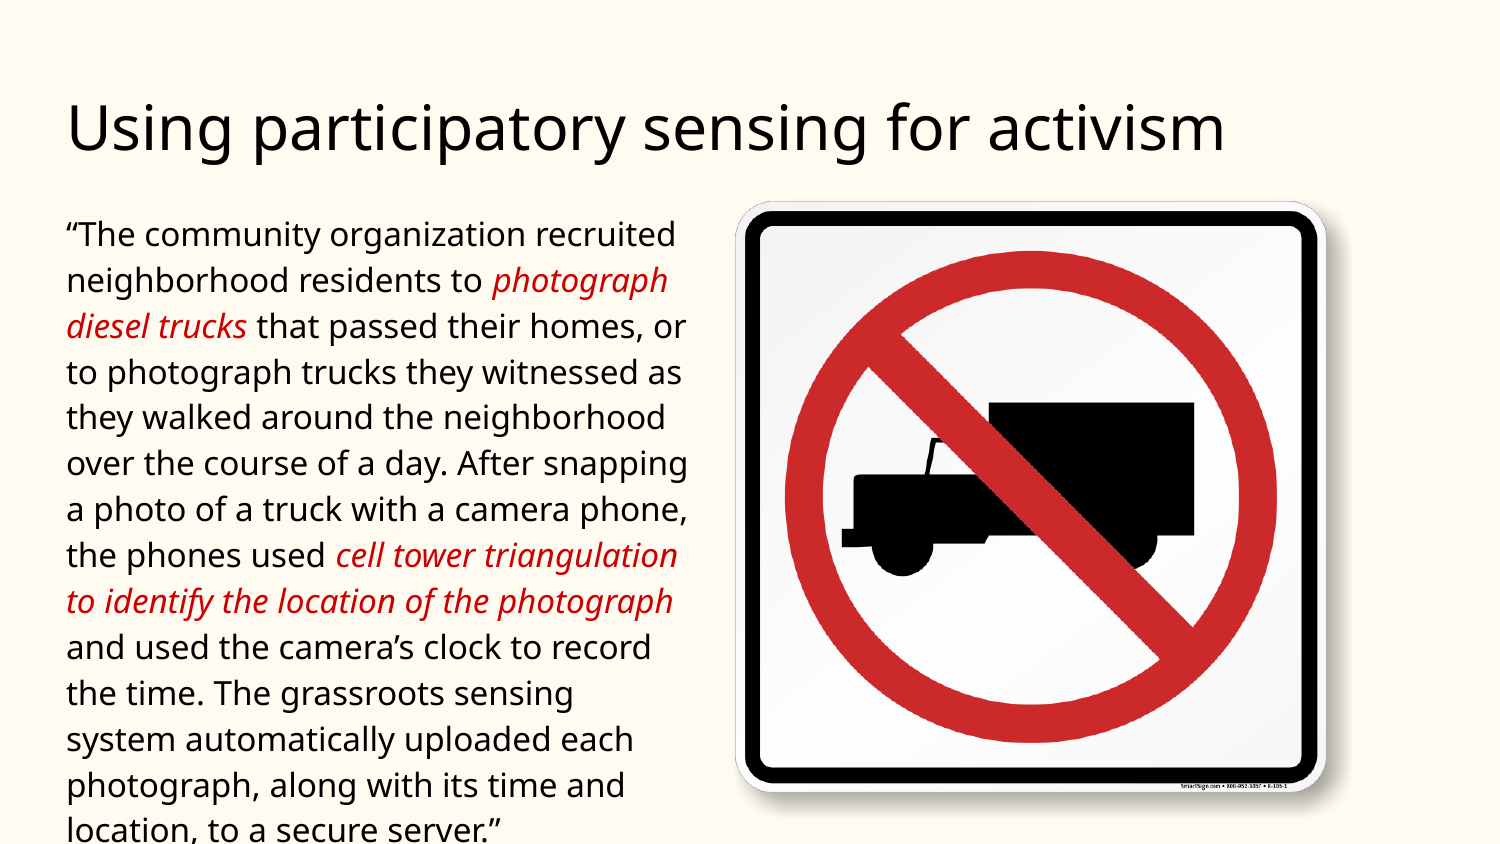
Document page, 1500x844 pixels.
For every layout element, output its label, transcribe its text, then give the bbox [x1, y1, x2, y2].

picture [732, 198, 1353, 819]
title Using participatory sensing for activism [51, 72, 1449, 174]
list “The community organization recruited neighborhood residents to photograph diesel trucks that passed their homes, or to photograph trucks they witnessed as they walked around the neighborhood over the course of a day. After snapping a photo of a truck with a camera phone, the phones used cell tower triangulation to identify the location of the photograph and used the camera’s clock to record the time. The grassroots sensing system automatically uploaded each photograph, along with its time and location, to a secure server.” [51, 192, 708, 750]
